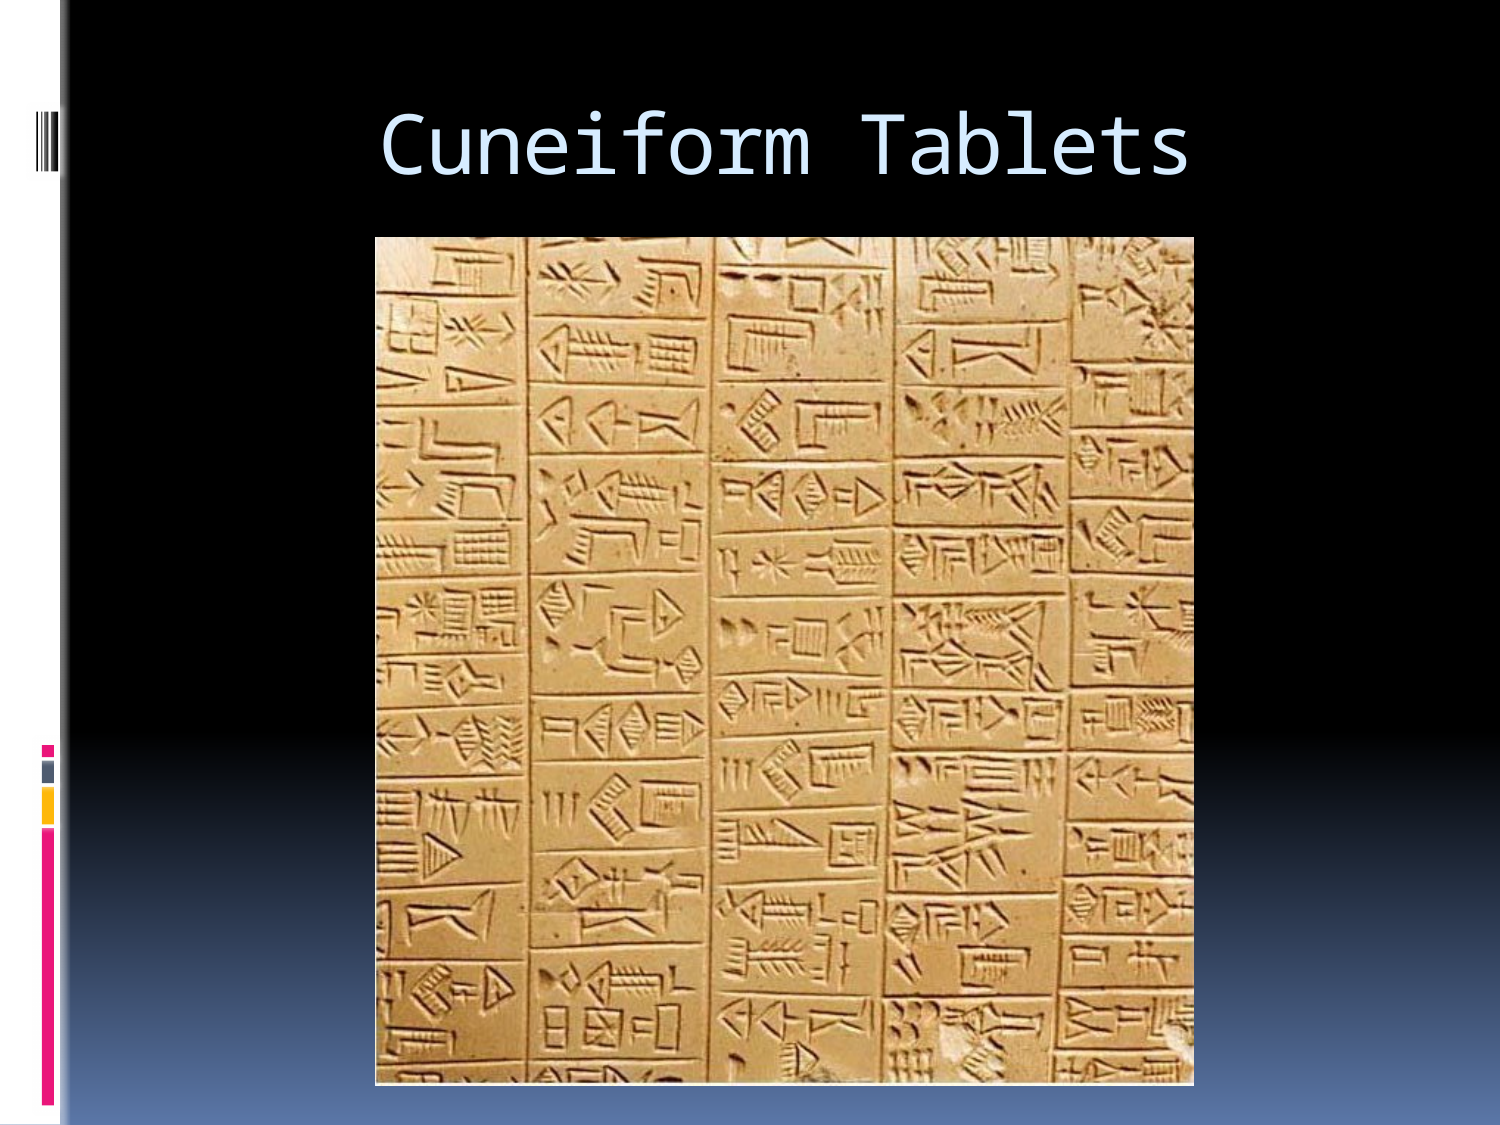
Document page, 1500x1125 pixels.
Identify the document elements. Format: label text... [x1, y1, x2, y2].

picture [374, 237, 1195, 1087]
title Cuneiform Tablets [150, 83, 1425, 234]
